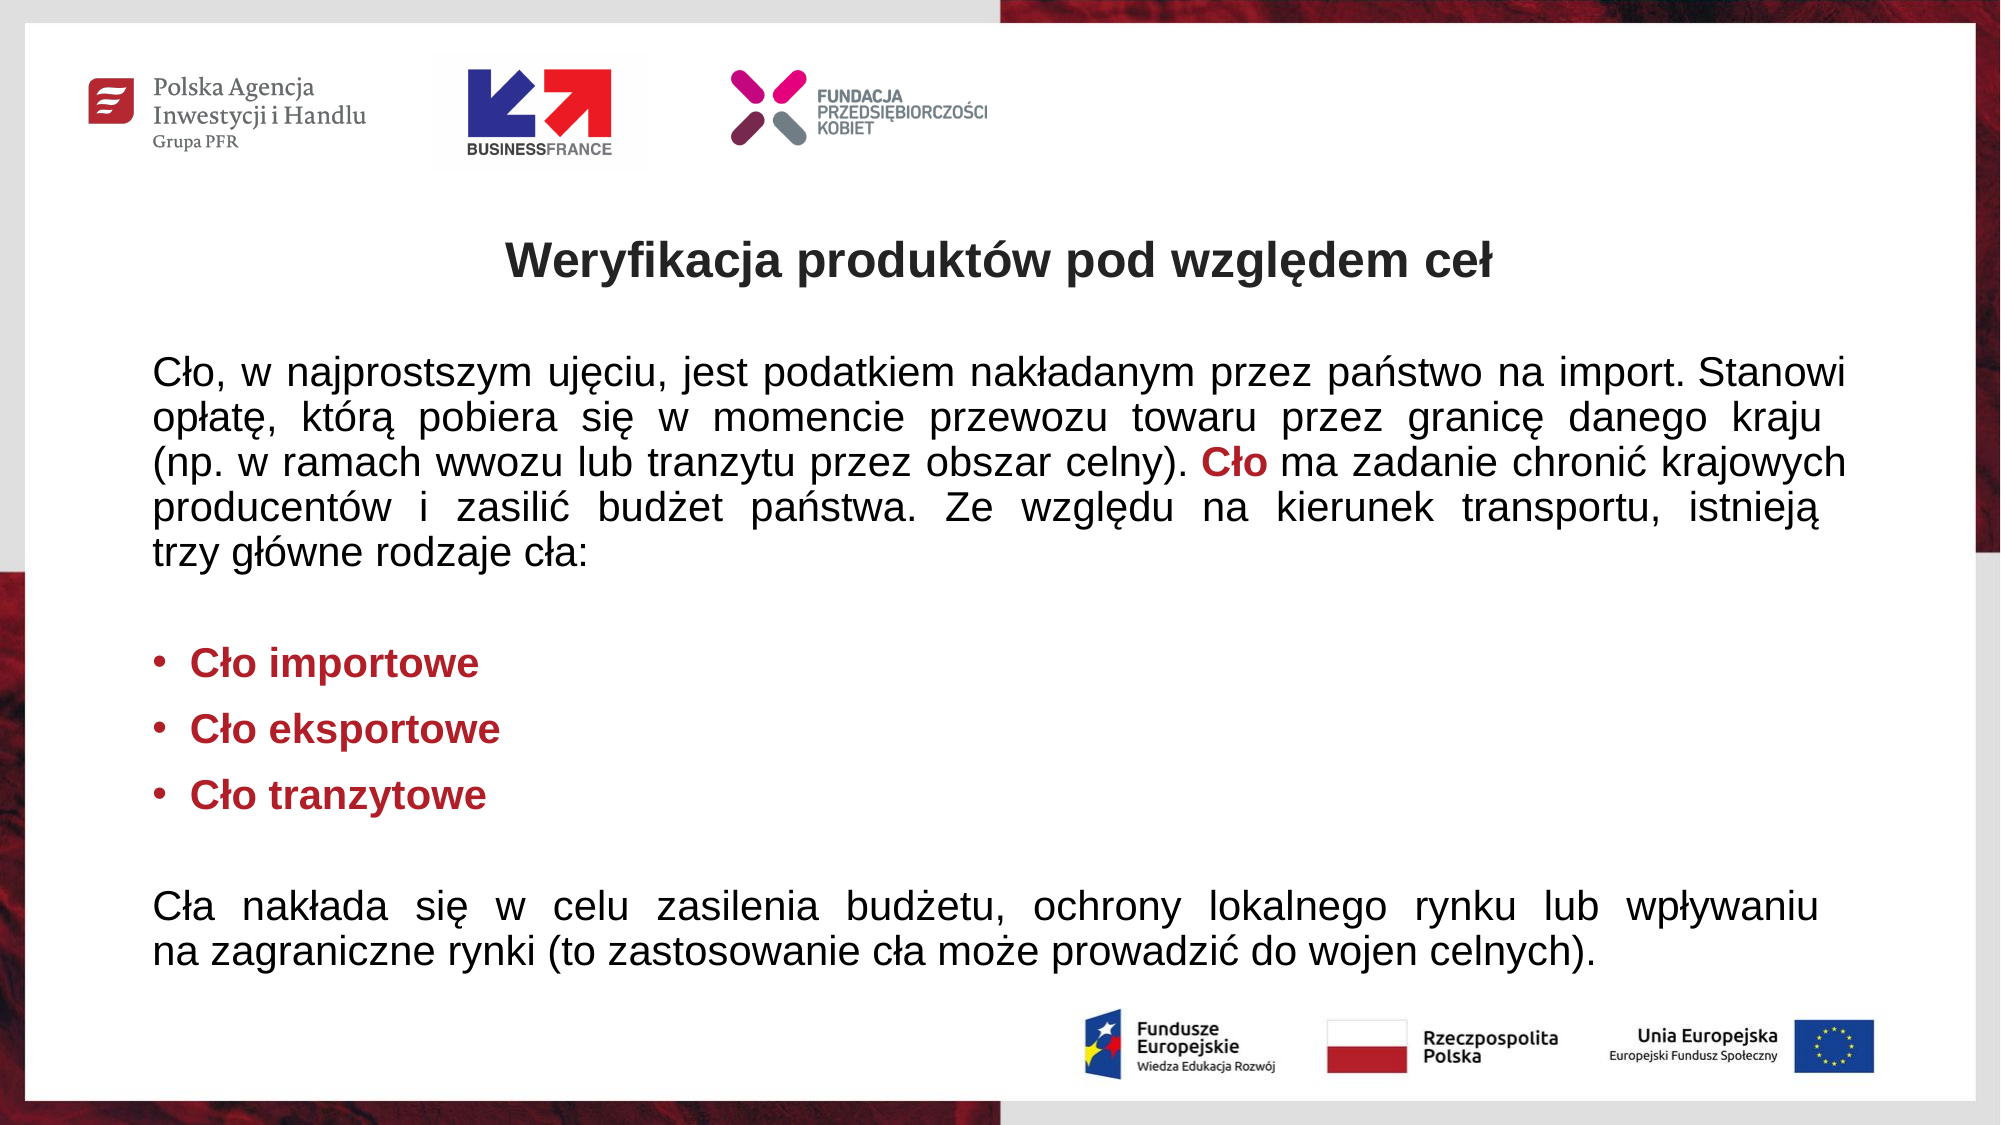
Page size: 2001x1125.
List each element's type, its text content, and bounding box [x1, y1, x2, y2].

list Cło, w najprostszym ujęciu, jest podatkiem nakładanym przez państwo na import. Stanowi opłatę, którą pobiera się w momencie przewozu towaru przez granicę danego kraju (np. w ramach wwozu lub tranzytu przez obszar celny). Cło ma zadanie chronić krajowych producentów i zasilić budżet państwa. Ze względu na kierunek transportu, istnieją trzy główne rodzaje cła: Cło importowe Cło eksportowe Cło tranzytowe Cła nakłada się w celu zasilenia budżetu, ochrony lokalnego rynku lub wpływaniu na zagraniczne rynki (to zastosowanie cła może prowadzić do wojen celnych). [137, 342, 1863, 1057]
picture [0, 0, 2001, 1125]
title Weryfikacja produktów pod względem ceł [145, 219, 1855, 303]
